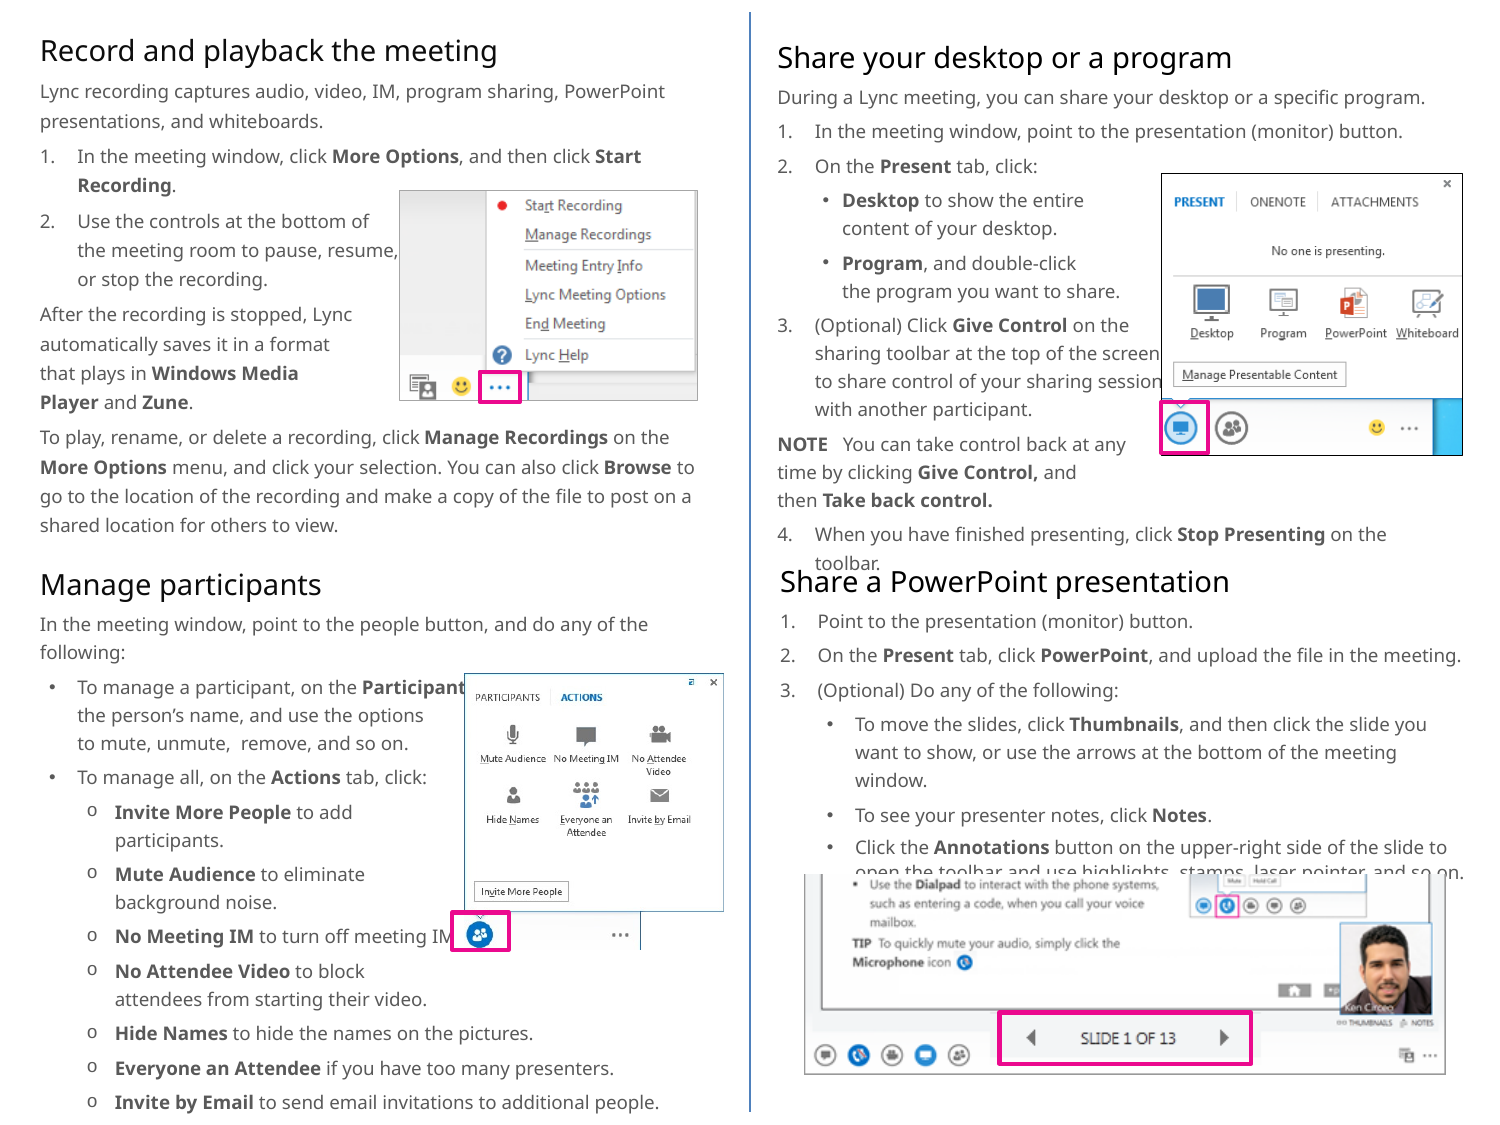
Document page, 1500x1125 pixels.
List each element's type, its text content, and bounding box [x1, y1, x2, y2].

picture [399, 190, 697, 401]
text_box Share a PowerPoint presentation Point to the presentation (monitor) button. On the Present tab, click PowerPoint, and upload the file in the meeting. (Optional) Do any of the following: To move the slides, click Thumbnails, and then click the slide you want to show, or use the arrows at the bottom of the meeting window. To see your presenter notes, click Notes. Click the Annotations button on the upper-right side of the slide to open the toolbar and use highlights, stamps, laser pointer, and so on. [765, 546, 1488, 891]
text_box [450, 910, 459, 952]
text_box Share your desktop or a program During a Lync meeting, you can share your desktop or a specific program. In the meeting window, point to the presentation (monitor) button. On the Present tab, click: Desktop to show the entire content of your desktop. Program, and double-click the program you want to share. (Optional) Click Give Control on the sharing toolbar at the top of the screen to share control of your sharing session with another participant. NOTE You can take control back at any time by clicking Give Control, and then Take back control. When you have finished presenting, click Stop Presenting on the toolbar. [762, 13, 1463, 581]
text_box Record and playback the meeting Lync recording captures audio, video, IM, program sharing, PowerPoint presentations, and whiteboards. In the meeting window, click More Options, and then click Start Recording. Use the controls at the bottom of the meeting room to pause, resume, or stop the recording. After the recording is stopped, Lync automatically saves it in a format that plays in Windows Media Player and Zune. To play, rename, or delete a recording, click Manage Recordings on the More Options menu, and click your selection. You can also click Browse to go to the location of the recording and make a copy of the file to post on a shared location for others to view. [24, 24, 725, 544]
picture [464, 673, 725, 950]
picture [1160, 173, 1463, 455]
text_box Manage participants In the meeting window, point to the people button, and do any of the following: To manage a participant, on the Participants tab, right-click the person’s name, and use the options to mute, unmute, remove, and so on. To manage all, on the Actions tab, click: Invite More People to add participants. Mute Audience to eliminate background noise. No Meeting IM to turn off meeting IM No Attendee Video to block attendees from starting their video. Hide Names to hide the names on the pictures. Everyone an Attendee if you have too many presenters. Invite by Email to send email invitations to additional people. [24, 549, 725, 1121]
picture [804, 873, 1447, 1076]
